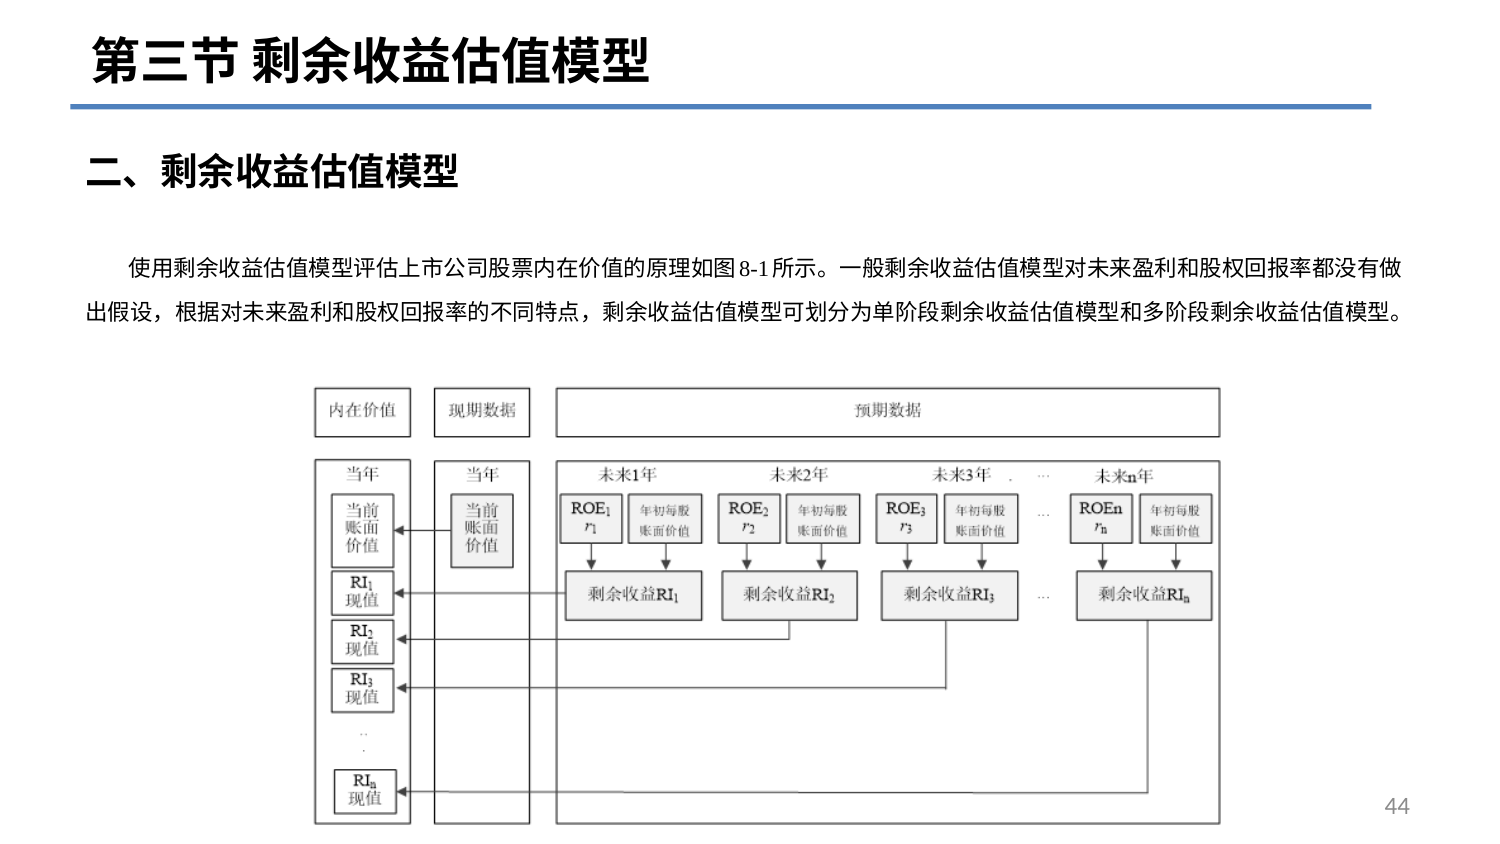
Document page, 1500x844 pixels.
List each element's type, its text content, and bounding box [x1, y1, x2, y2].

slide_number 44 [1254, 782, 1425, 827]
text_box 第三节 剩余收益估值模型 [74, 23, 1425, 96]
title 使用剩余收益估值模型评估上市公司股票内在价值的原理如图8-1所示。一般剩余收益估值模型对未来盈利和股权回报率都没有做出假设，根据对未来盈利和股权回报率的不同特点，剩余收益估值模型可划分为单阶段剩余收益估值模型和多阶段剩余收益估值模型。 [70, 210, 1421, 352]
picture [280, 378, 1250, 844]
text_box 二、剩余收益估值模型 [70, 117, 622, 188]
